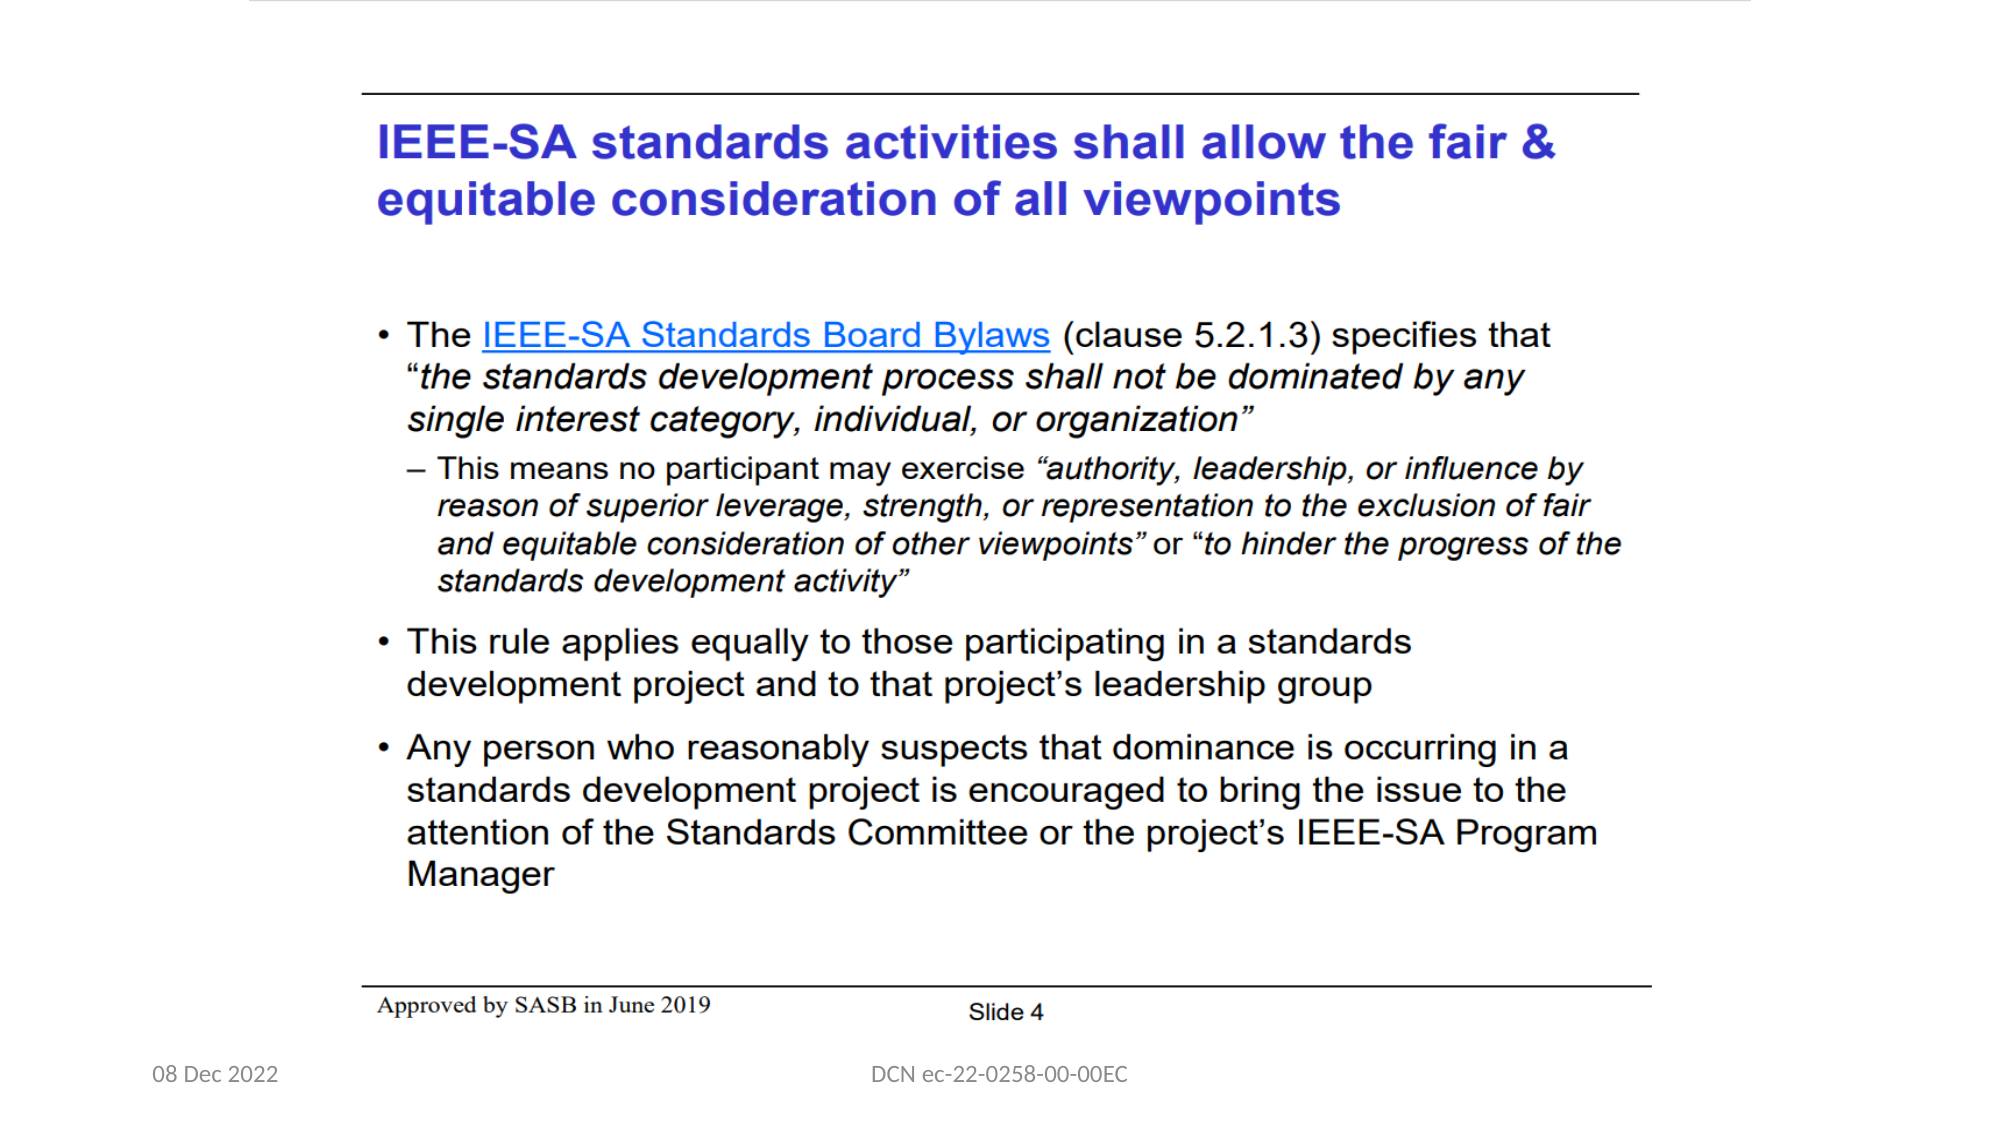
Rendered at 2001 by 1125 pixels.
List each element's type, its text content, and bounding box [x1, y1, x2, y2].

footer DCN ec-22-0258-00-00EC [662, 1054, 1338, 1103]
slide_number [137, 1042, 588, 1103]
picture [249, 0, 1751, 1054]
